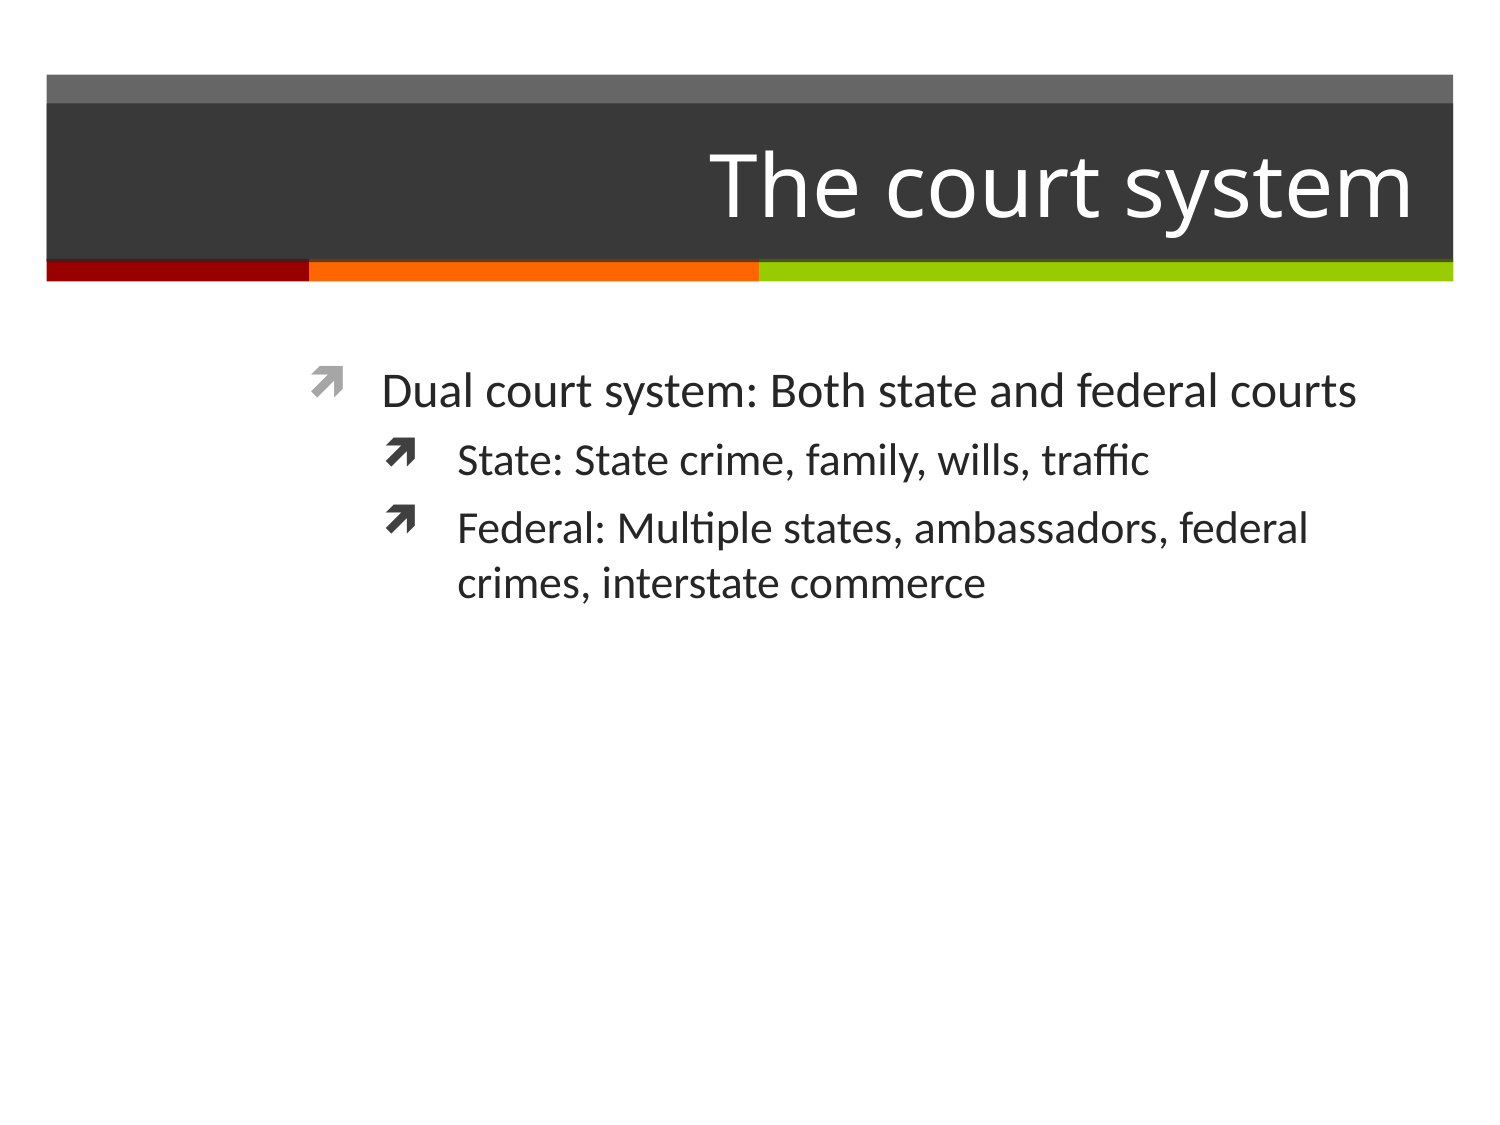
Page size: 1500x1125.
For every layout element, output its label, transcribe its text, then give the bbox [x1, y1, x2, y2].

list Dual court system: Both state and federal courts State: State crime, family, wills, traffic Federal: Multiple states, ambassadors, federal crimes, interstate commerce [292, 350, 1454, 1005]
title The court system [46, 103, 1454, 263]
